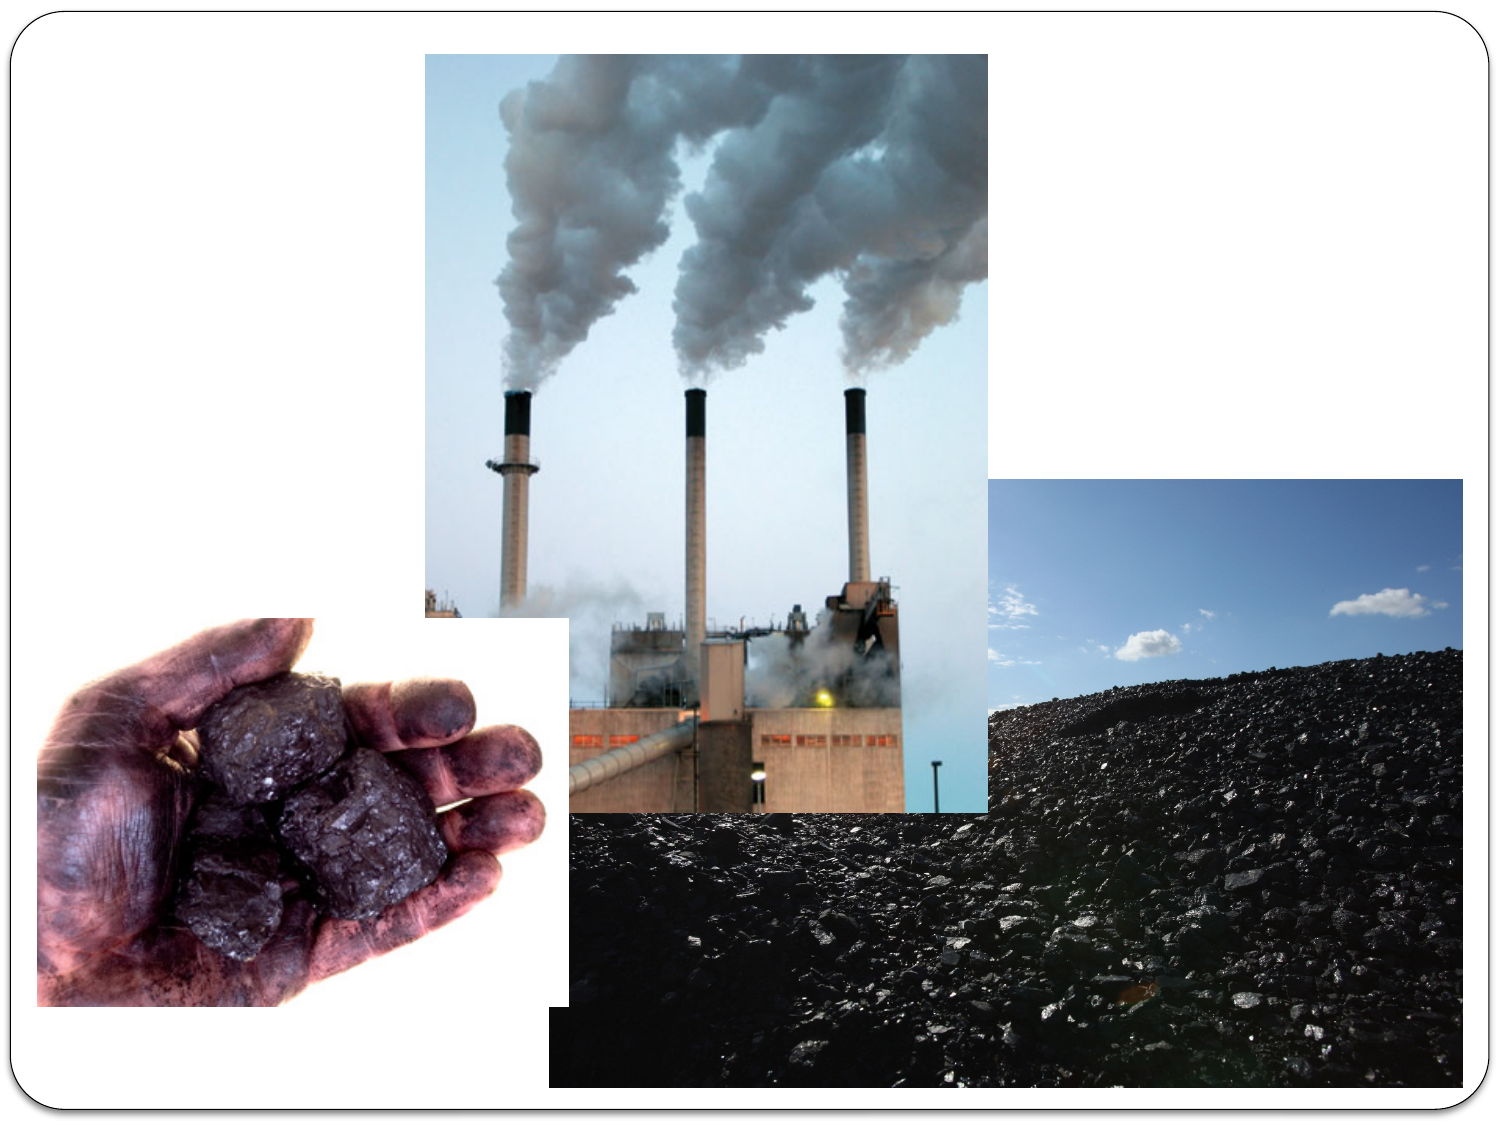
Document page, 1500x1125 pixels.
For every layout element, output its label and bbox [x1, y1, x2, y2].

picture [37, 54, 1463, 1088]
